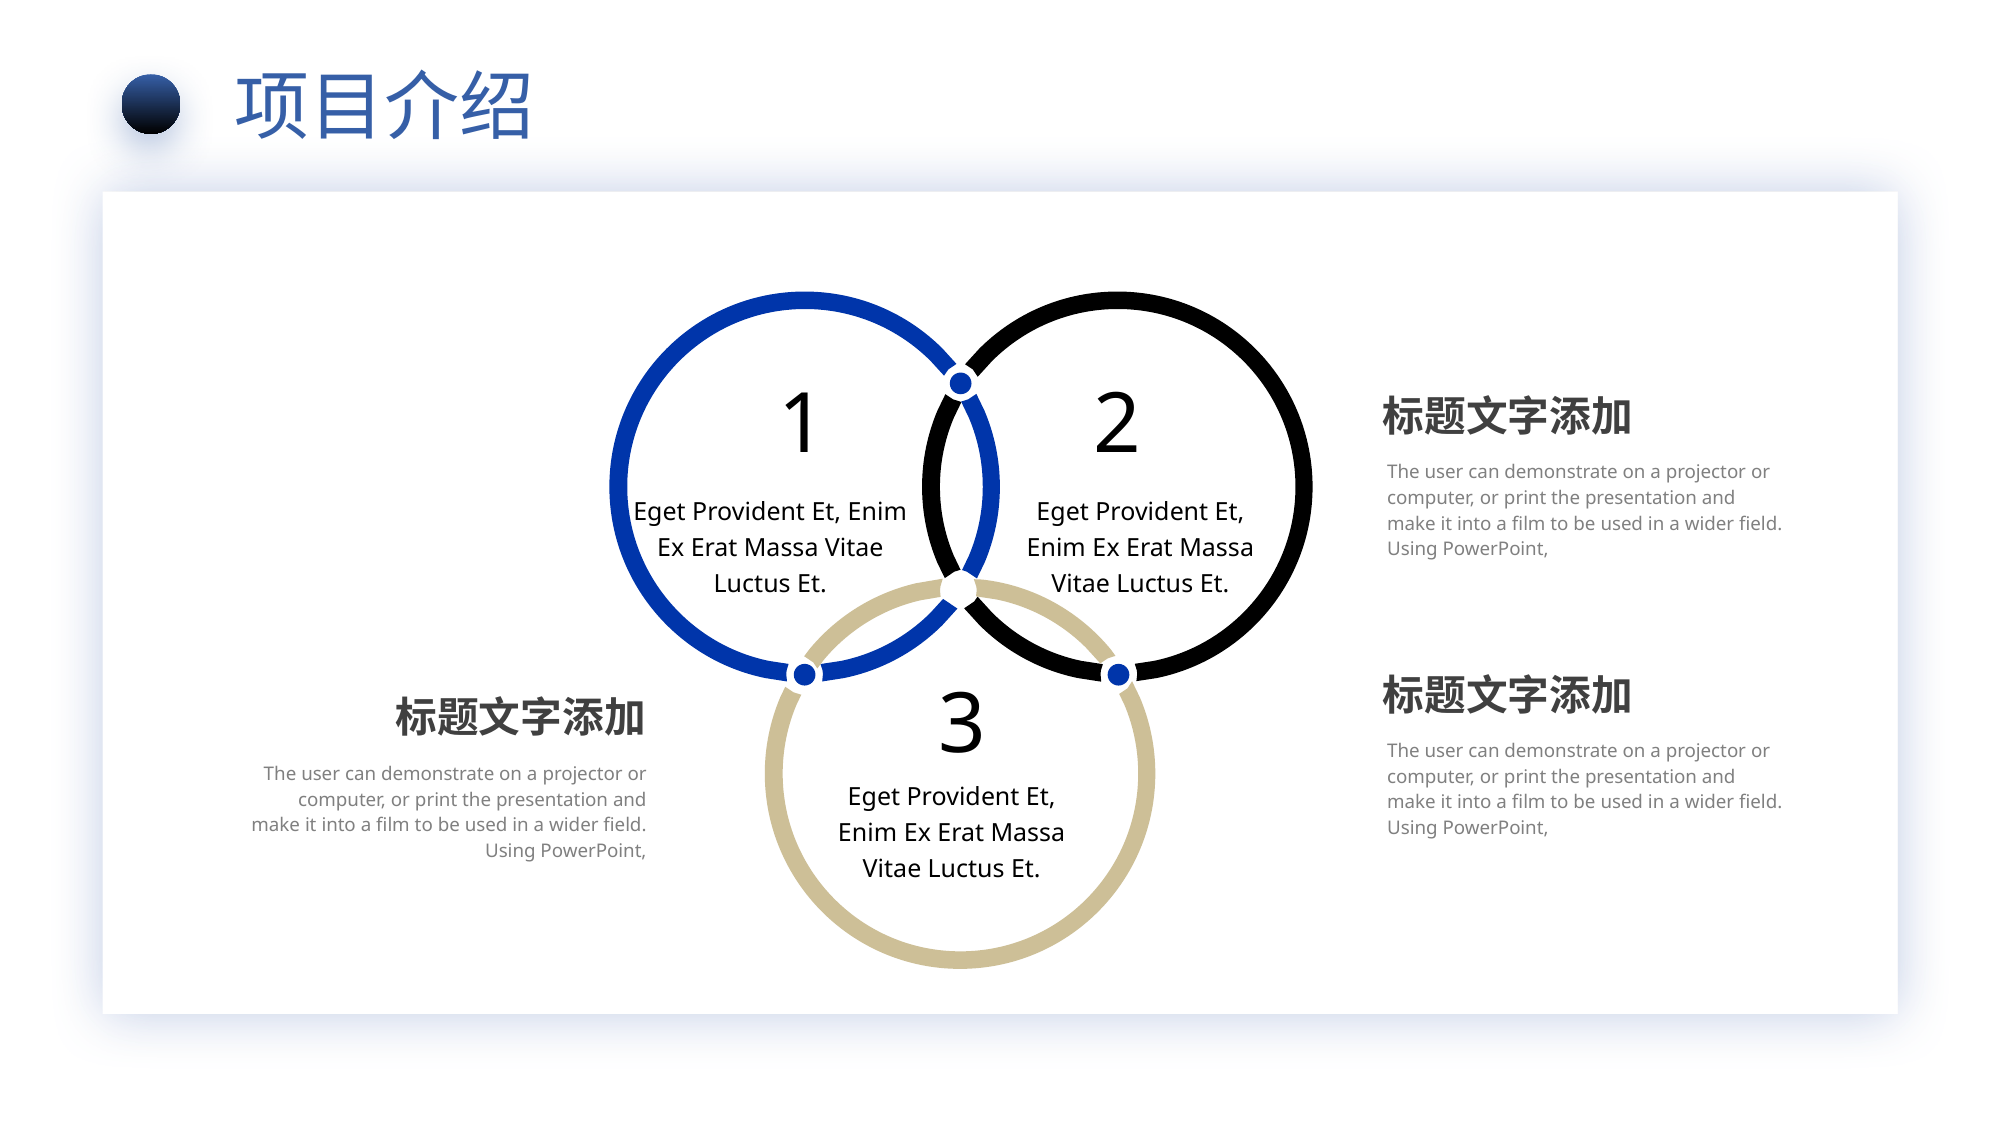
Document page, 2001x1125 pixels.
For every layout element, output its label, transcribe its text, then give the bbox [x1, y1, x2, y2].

text_box [132, 73, 170, 80]
text_box 项目介绍 [219, 51, 618, 80]
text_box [1367, 650, 1941, 847]
picture [0, 80, 2000, 1125]
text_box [1367, 372, 1941, 569]
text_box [88, 673, 661, 870]
